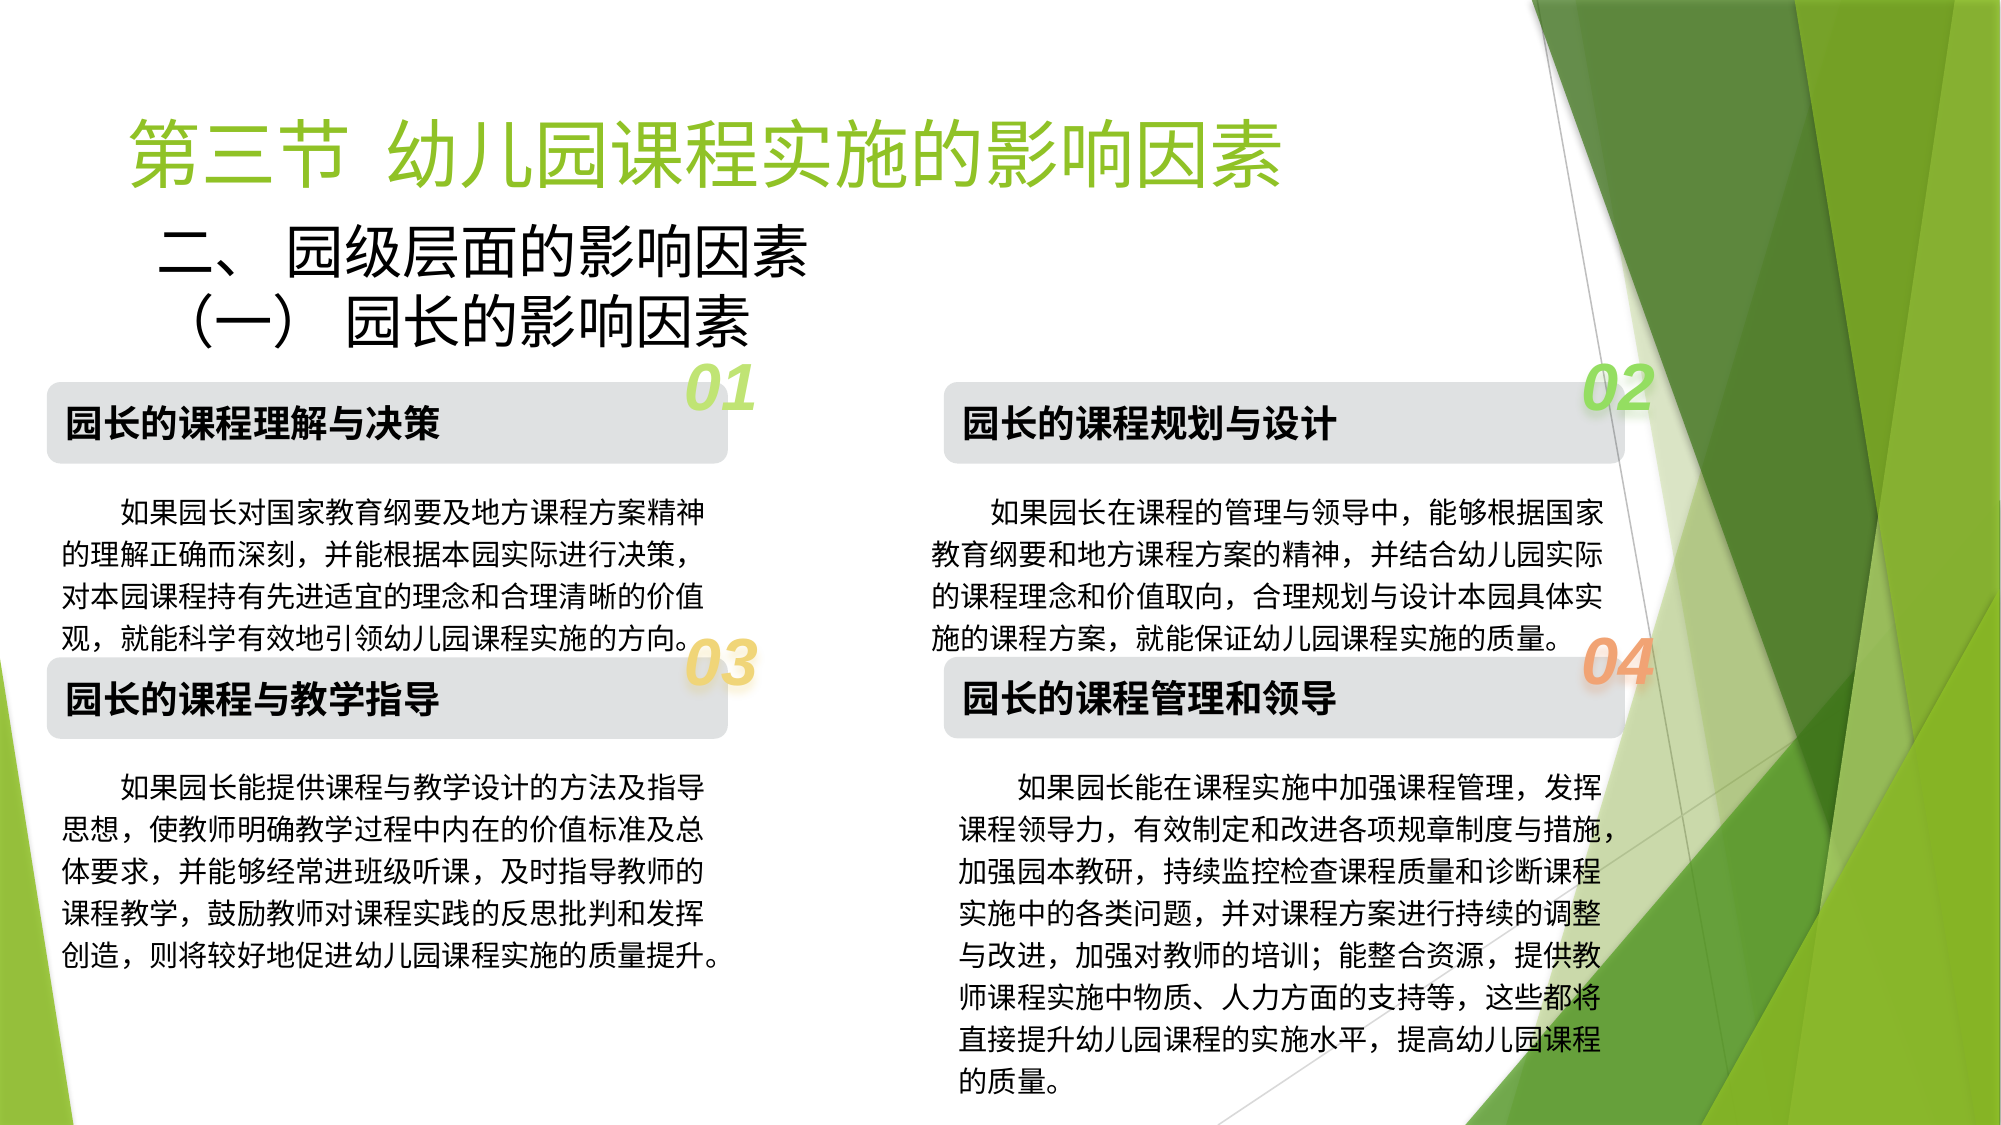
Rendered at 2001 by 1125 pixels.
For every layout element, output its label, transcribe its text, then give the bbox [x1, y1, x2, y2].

text_box 二、 园级层面的影响因素 （一） 园长的影响因素 [141, 208, 1451, 332]
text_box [46, 335, 1673, 1108]
title 第三节 幼儿园课程实施的影响因素 [111, 99, 1522, 317]
